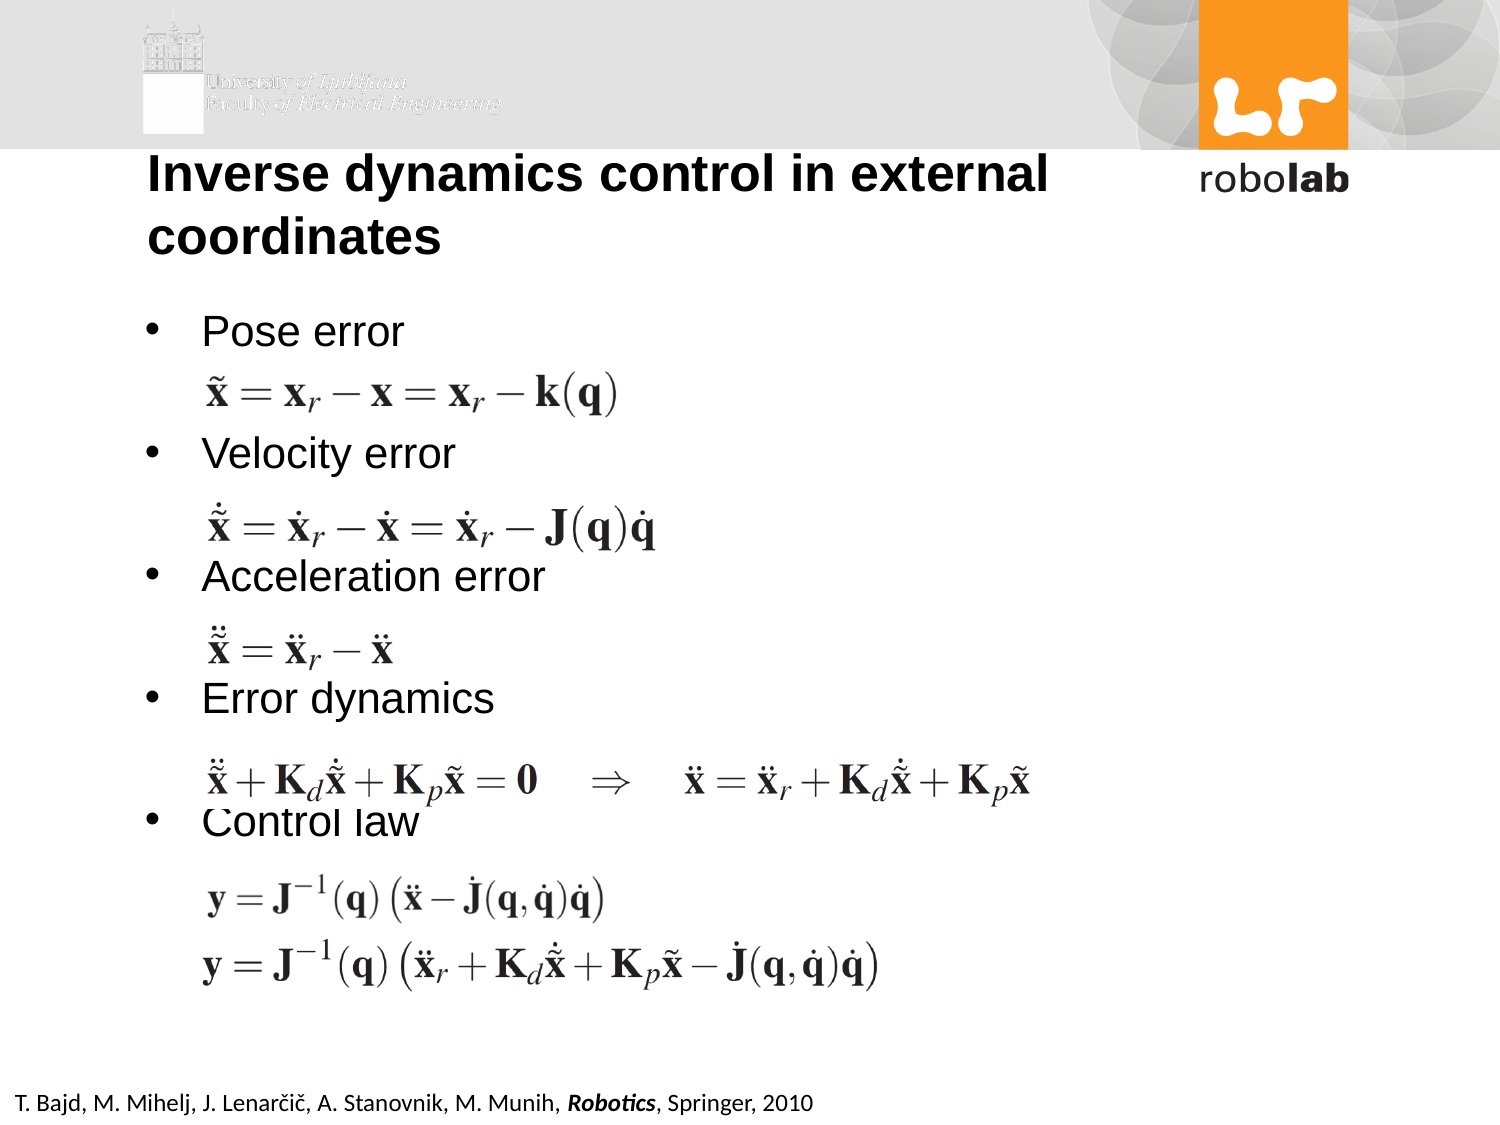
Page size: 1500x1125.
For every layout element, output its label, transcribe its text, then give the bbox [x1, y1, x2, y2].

picture [200, 492, 658, 560]
picture [200, 621, 396, 673]
list Pose error Velocity error Acceleration error Error dynamics Control law [129, 295, 1311, 1034]
picture [197, 751, 1034, 810]
picture [197, 361, 621, 431]
picture [196, 869, 611, 928]
picture [143, 10, 501, 113]
picture [998, 0, 1500, 196]
title Inverse dynamics control in external coordinates [132, 113, 1314, 291]
picture [188, 937, 886, 997]
